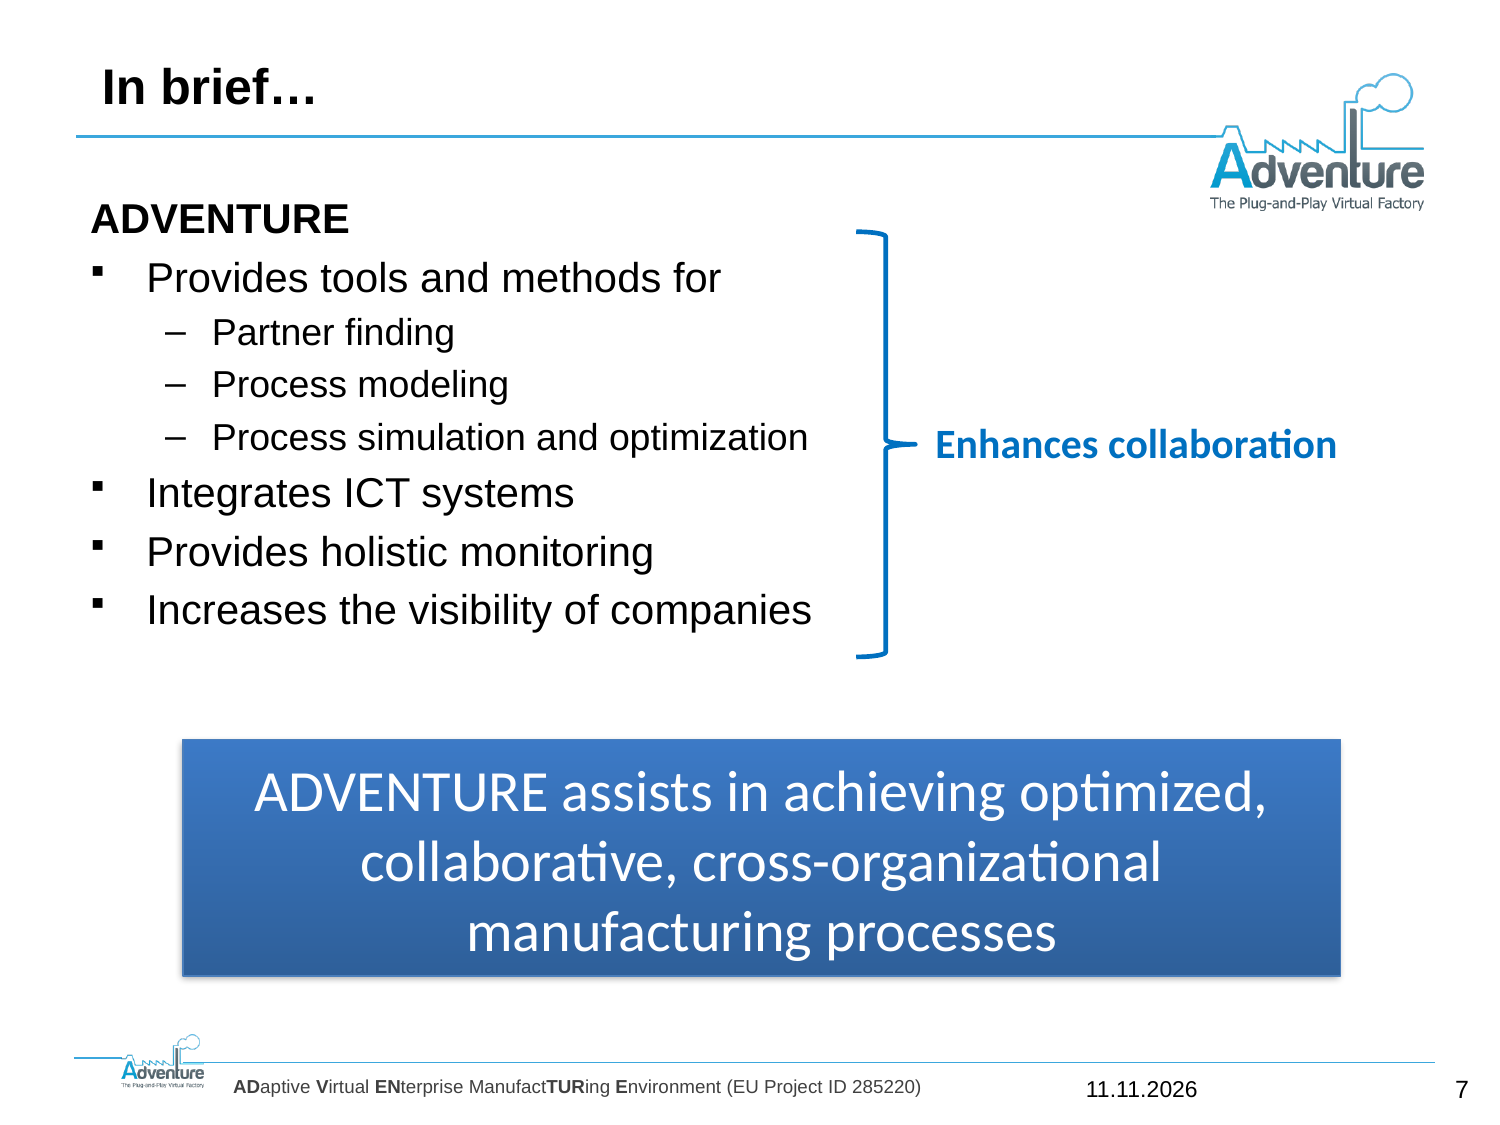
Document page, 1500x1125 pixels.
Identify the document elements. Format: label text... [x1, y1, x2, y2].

list ADVENTURE Provides tools and methods for Partner finding Process modeling Process simulation and optimization Integrates ICT systems Provides holistic monitoring Increases the visibility of companies [75, 184, 1425, 1024]
text_box ADVENTURE assists in achieving optimized, collaborative, cross-organizational manufacturing processes [182, 739, 1341, 977]
picture [1221, 179, 1242, 184]
title In brief… [86, 30, 1341, 138]
picture [121, 1034, 204, 1088]
text_box Enhances collaboration [920, 408, 1353, 519]
text_box [856, 230, 917, 658]
picture [1210, 73, 1424, 184]
